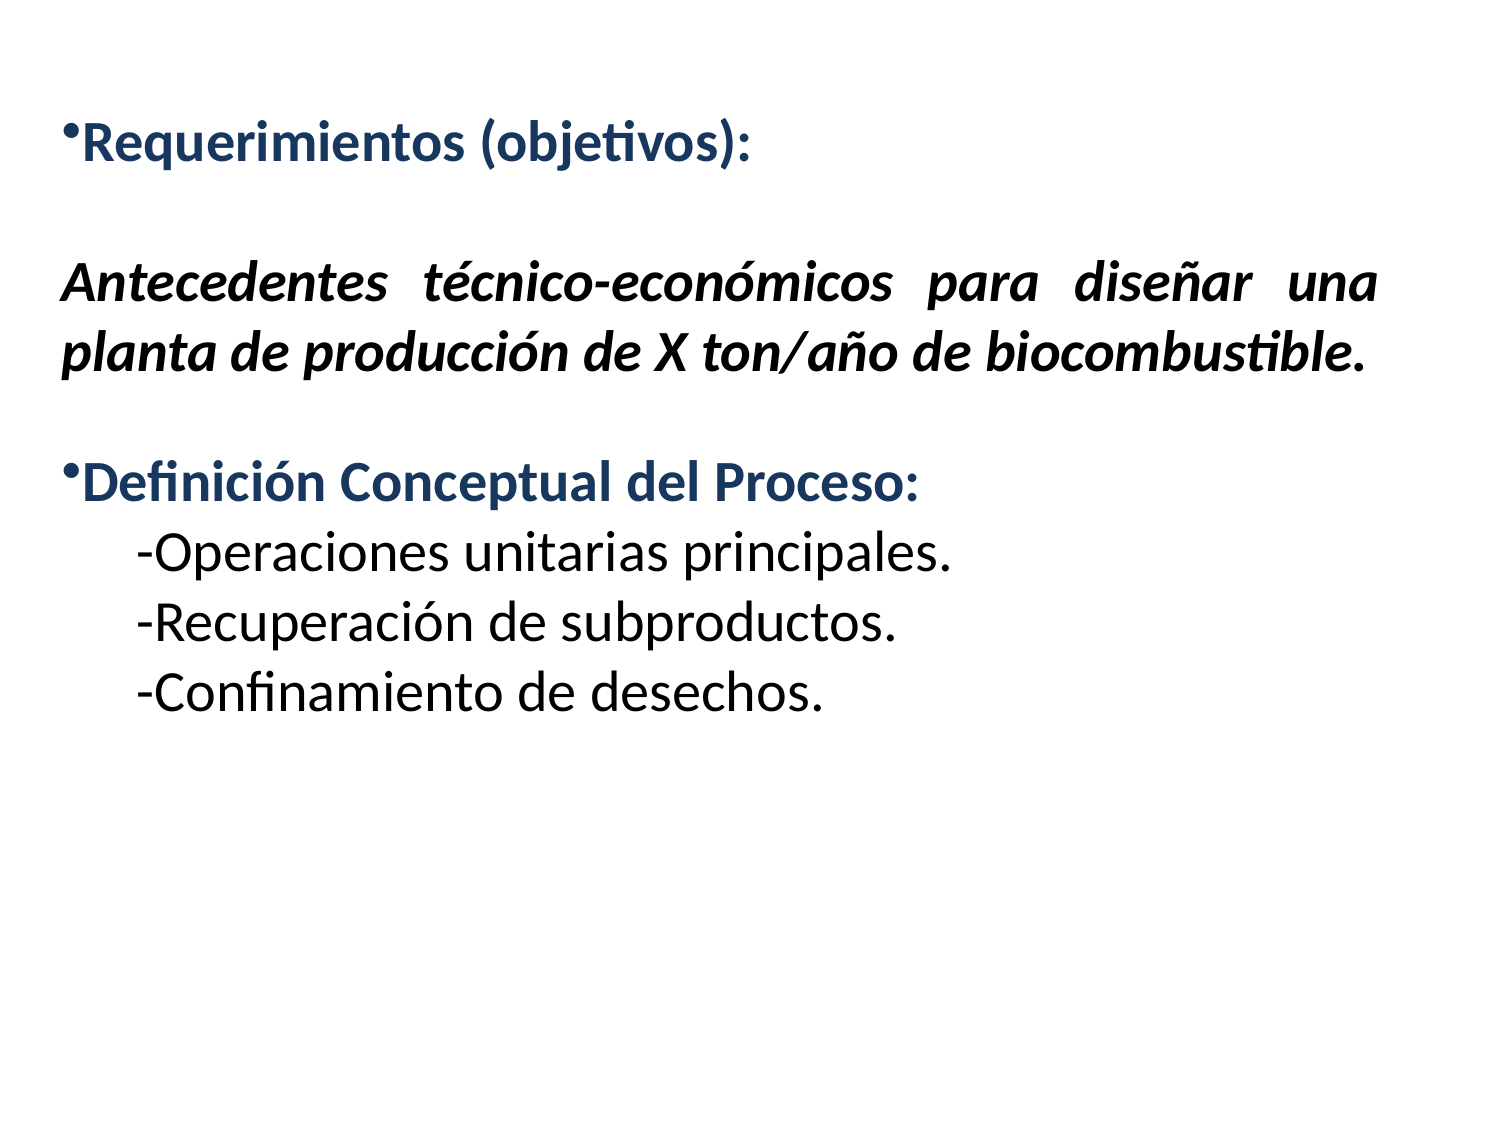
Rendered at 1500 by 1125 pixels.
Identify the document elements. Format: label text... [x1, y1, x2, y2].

text_box Requerimientos (objetivos): Antecedentes técnico-económicos para diseñar una planta de producción de X ton/año de biocombustible. Definición Conceptual del Proceso: -Operaciones unitarias principales. -Recuperación de subproductos. -Confinamiento de desechos. [46, 95, 1395, 731]
